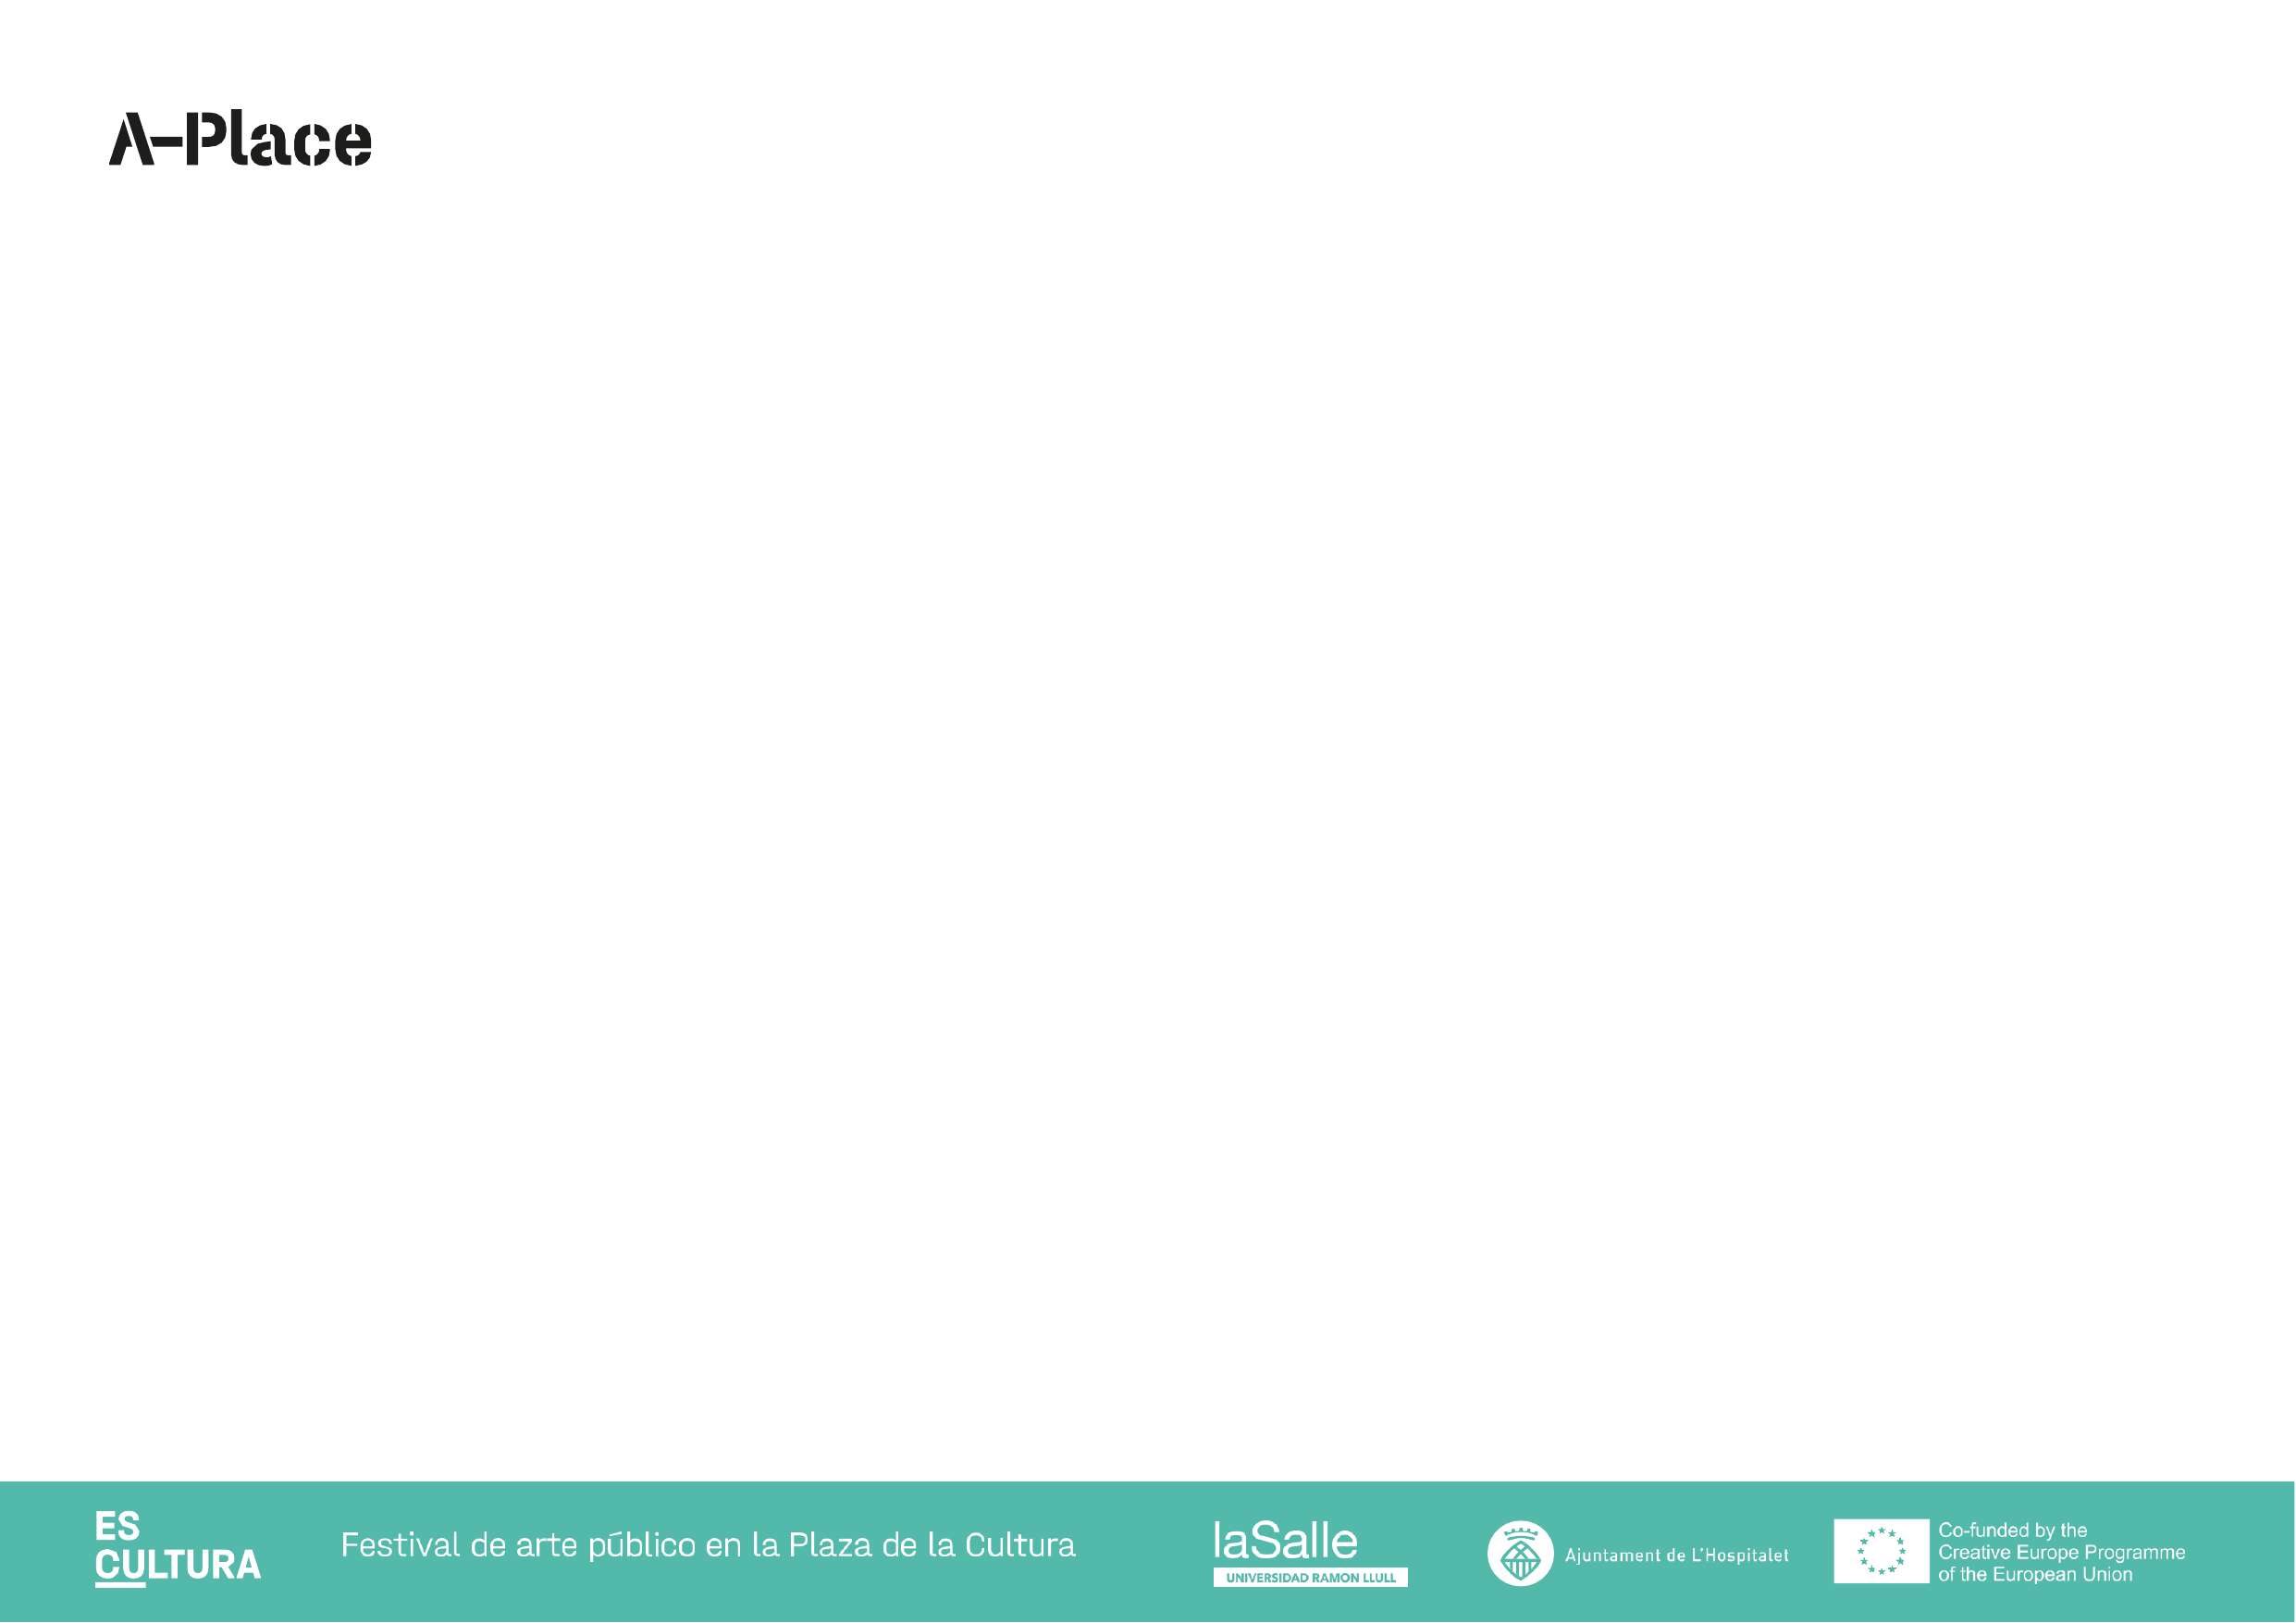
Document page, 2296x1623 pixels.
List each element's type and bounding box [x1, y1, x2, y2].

text_box [1215, 1519, 1317, 1558]
text_box [187, 112, 199, 166]
text_box [471, 1531, 505, 1557]
picture [754, 1531, 780, 1557]
text_box [343, 1531, 461, 1557]
text_box [270, 123, 291, 166]
text_box [109, 118, 133, 166]
text_box [791, 1531, 872, 1557]
text_box [0, 1481, 2295, 1623]
text_box [967, 1531, 1077, 1557]
text_box [230, 109, 248, 166]
text_box [707, 1538, 740, 1557]
text_box [589, 1531, 695, 1563]
text_box [126, 112, 154, 166]
text_box [294, 124, 311, 166]
text_box [517, 1533, 577, 1557]
picture [1214, 1568, 1408, 1587]
text_box [314, 149, 330, 166]
text_box [149, 136, 183, 147]
text_box [883, 1531, 917, 1557]
text_box [250, 141, 273, 166]
picture [930, 1531, 956, 1557]
text_box [1487, 1520, 1555, 1587]
text_box [1323, 1520, 1357, 1558]
text_box [314, 123, 330, 141]
text_box [251, 123, 266, 140]
picture [1565, 1548, 1788, 1565]
text_box [335, 123, 372, 166]
text_box [202, 112, 227, 147]
